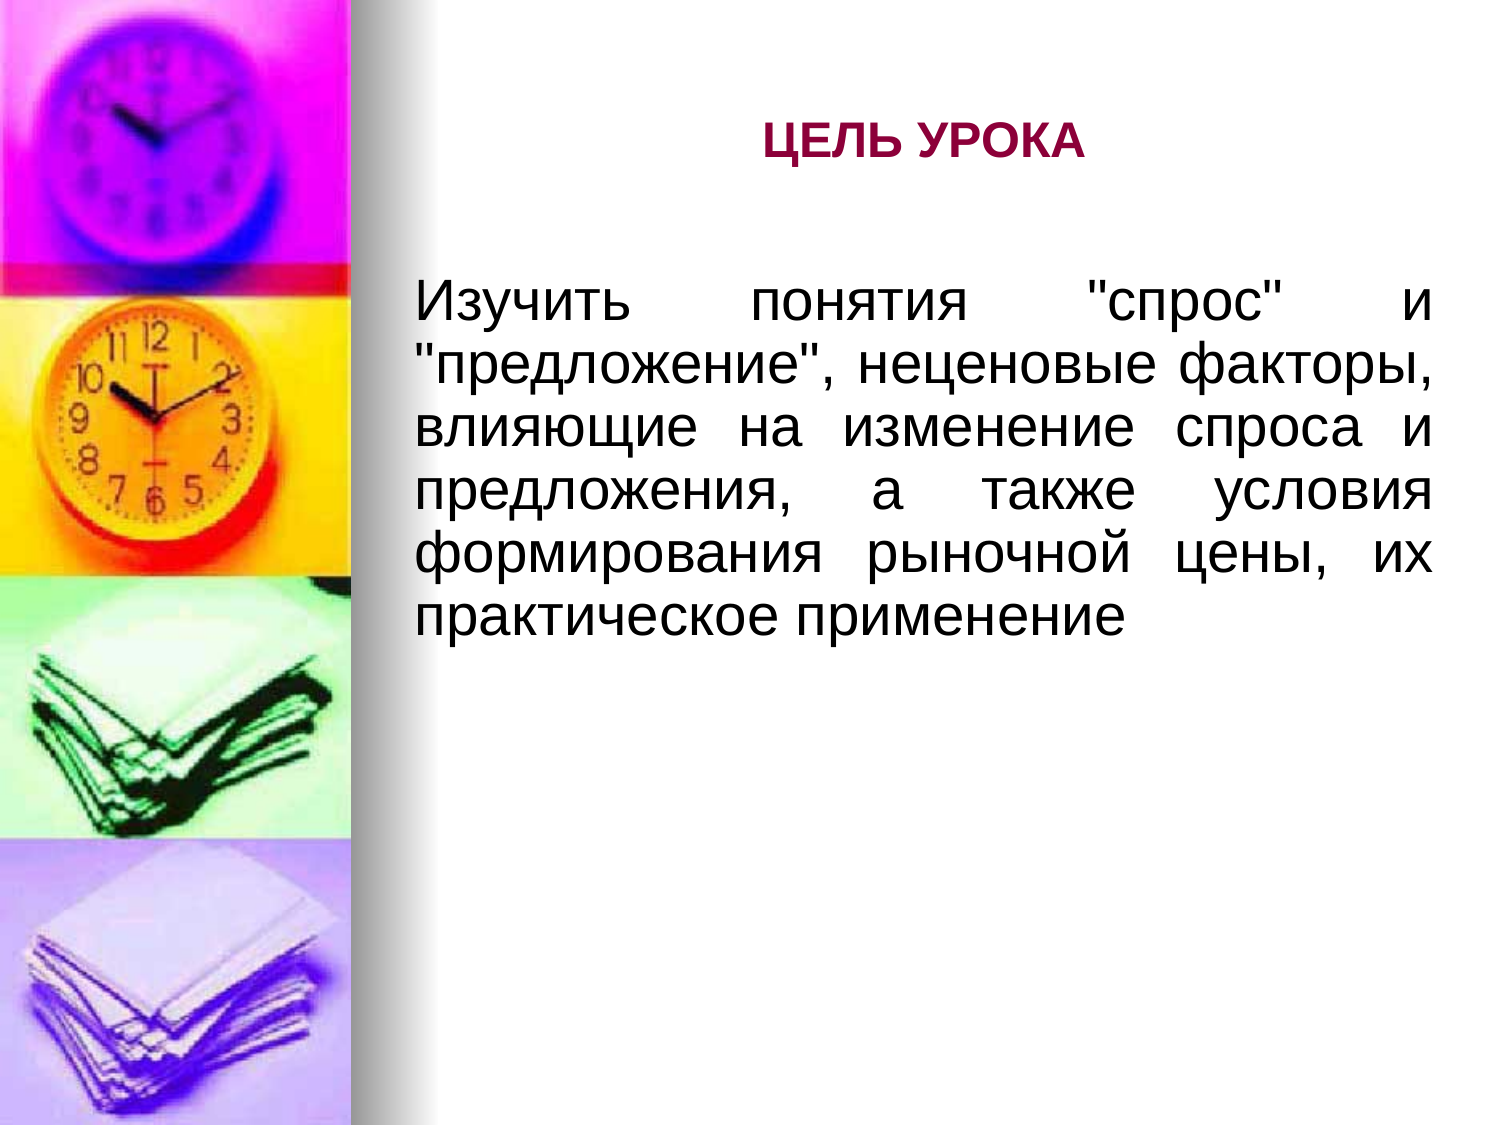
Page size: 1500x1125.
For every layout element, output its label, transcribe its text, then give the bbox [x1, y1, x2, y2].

title ЦЕЛЬ УРОКА [399, 37, 1451, 238]
picture [0, 0, 351, 1125]
list Изучить понятия "спрос" и "предложение", неценовые факторы, влияющие на изменение спроса и предложения, а также условия формирования рыночной цены, их практическое применение [399, 262, 1451, 1001]
